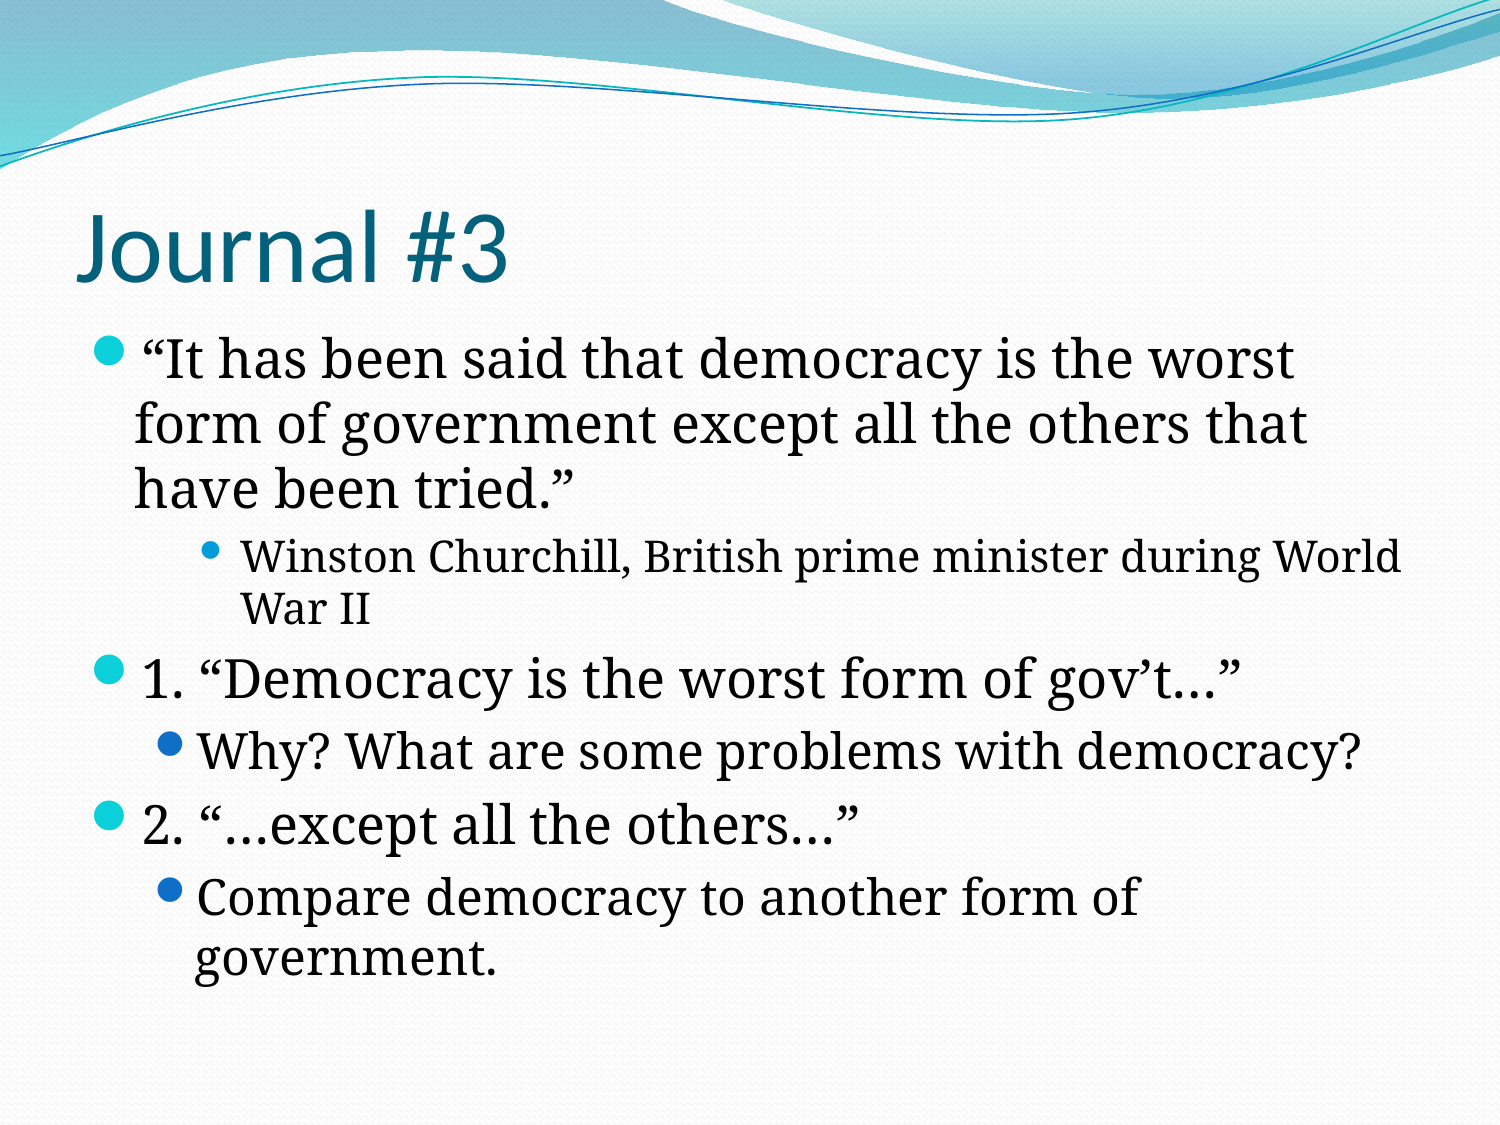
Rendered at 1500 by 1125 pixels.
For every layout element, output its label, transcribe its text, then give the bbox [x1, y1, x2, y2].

list “It has been said that democracy is the worst form of government except all the others that have been tried.” Winston Churchill, British prime minister during World War II 1. “Democracy is the worst form of gov’t…” Why? What are some problems with democracy? 2. “…except all the others…” Compare democracy to another form of government. [75, 317, 1425, 1038]
title Journal #3 [75, 115, 1425, 303]
